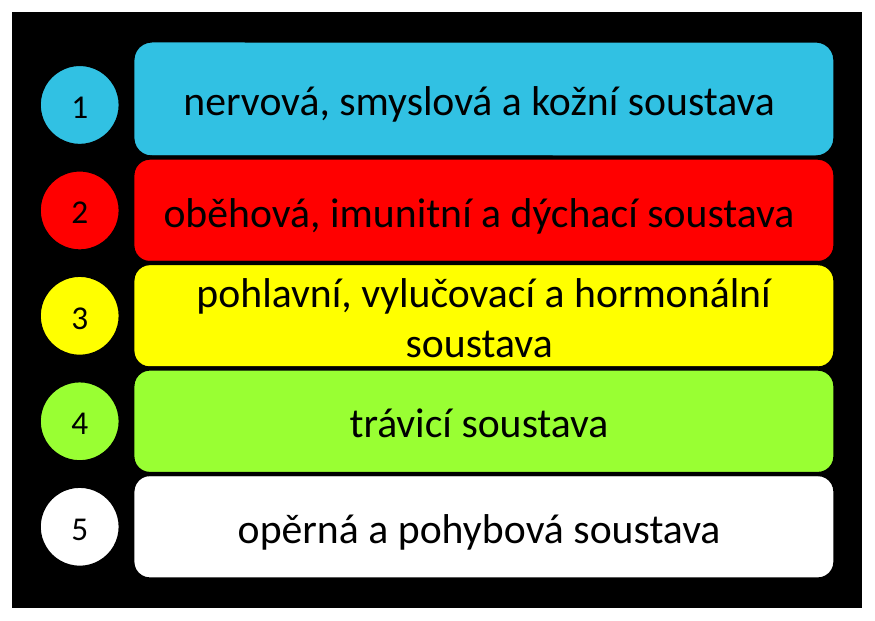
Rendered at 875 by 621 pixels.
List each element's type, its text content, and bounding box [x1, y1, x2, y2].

text_box 2 [36, 167, 123, 254]
text_box 3 [36, 272, 123, 359]
text_box nervová, smyslová a kožní soustava [130, 38, 838, 157]
text_box opěrná a pohybová soustava [130, 474, 838, 582]
text_box [0, 0, 875, 621]
text_box 5 [36, 483, 123, 570]
text_box 1 [36, 61, 123, 149]
text_box [13, 15, 861, 605]
text_box pohlavní, vylučovací a hormonální soustava [130, 260, 838, 368]
text_box trávicí soustava [130, 366, 838, 477]
text_box 4 [36, 378, 123, 465]
text_box oběhová, imunitní a dýchací soustava [130, 155, 838, 263]
